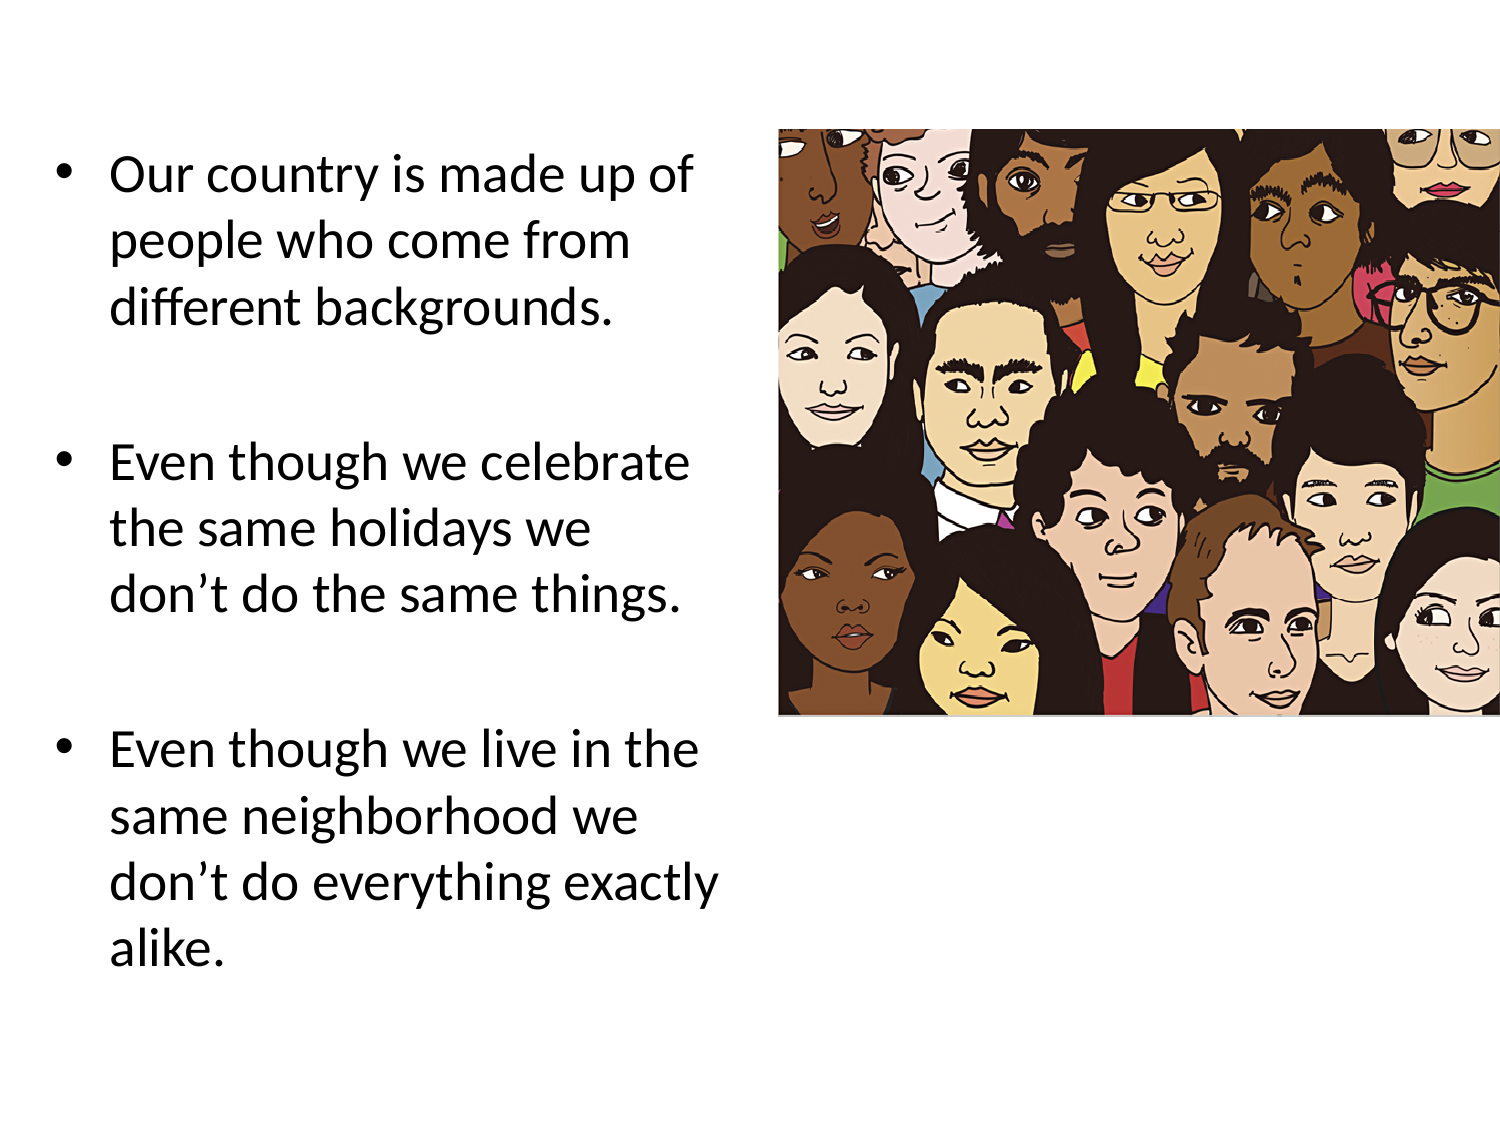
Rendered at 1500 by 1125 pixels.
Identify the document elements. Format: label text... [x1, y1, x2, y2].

picture [778, 129, 1500, 718]
list Our country is made up of people who come from different backgrounds. Even though we celebrate the same holidays we don’t do the same things. Even though we live in the same neighborhood we don’t do everything exactly alike. [39, 129, 740, 1005]
